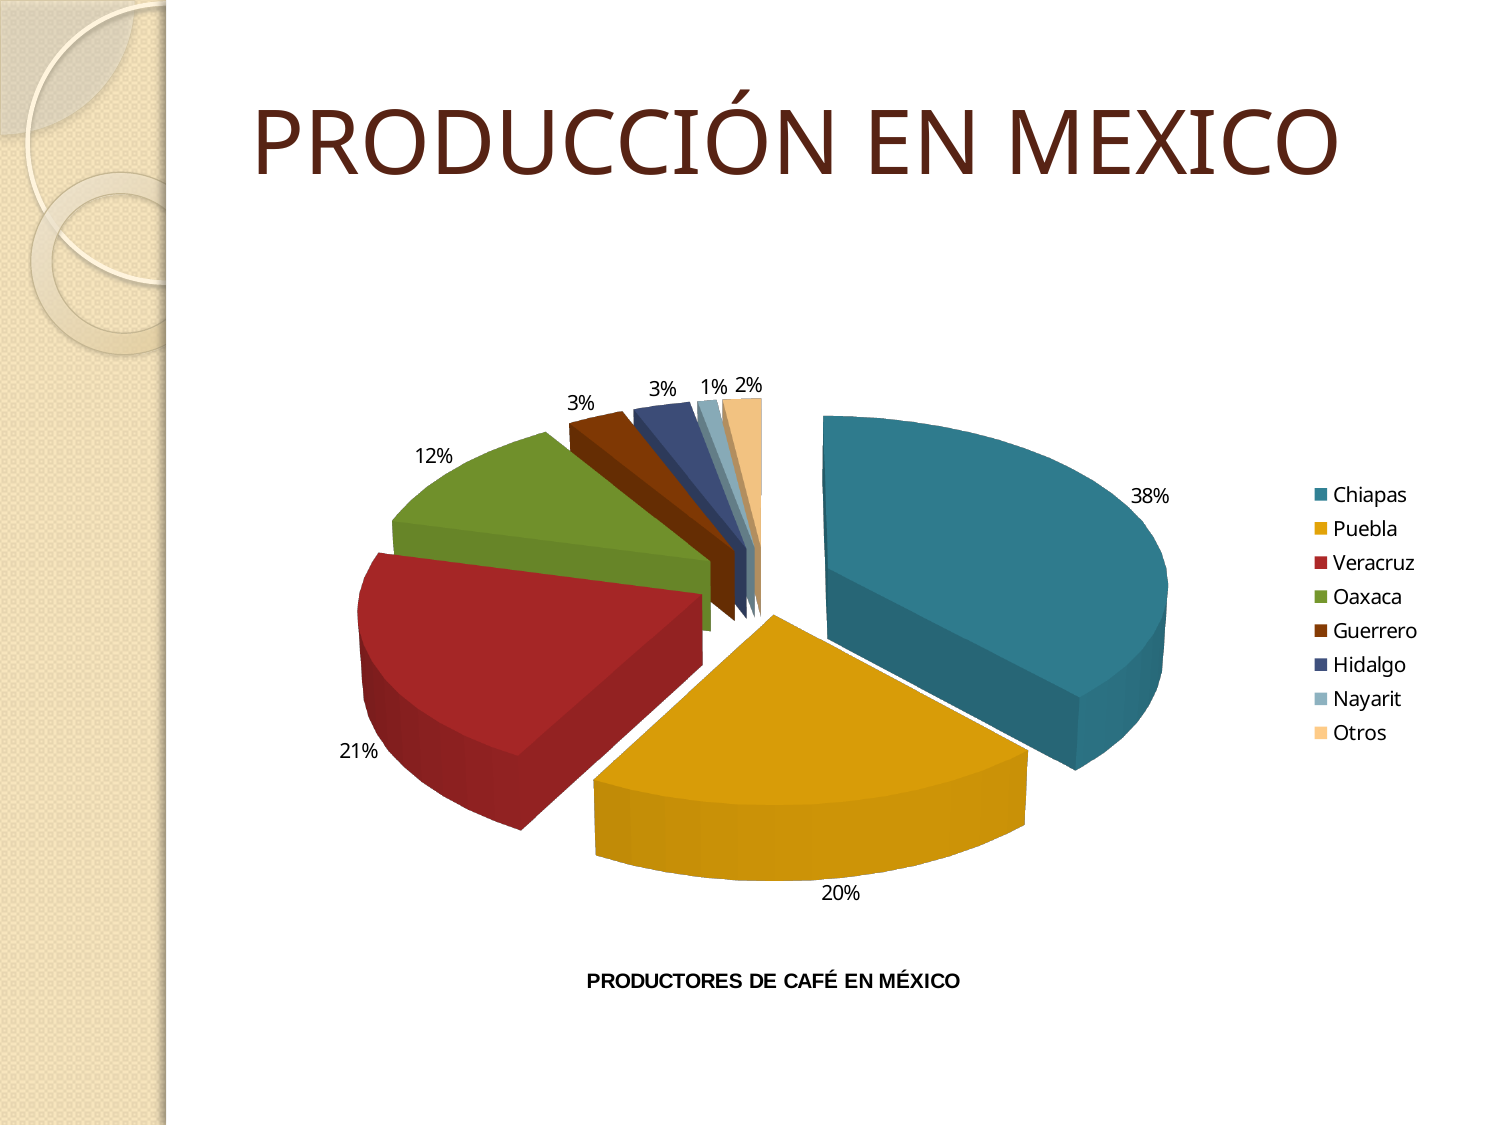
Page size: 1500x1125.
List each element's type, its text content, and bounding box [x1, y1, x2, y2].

title PRODUCCIÓN EN MEXICO [235, 45, 1466, 233]
chart [206, 219, 1438, 1008]
